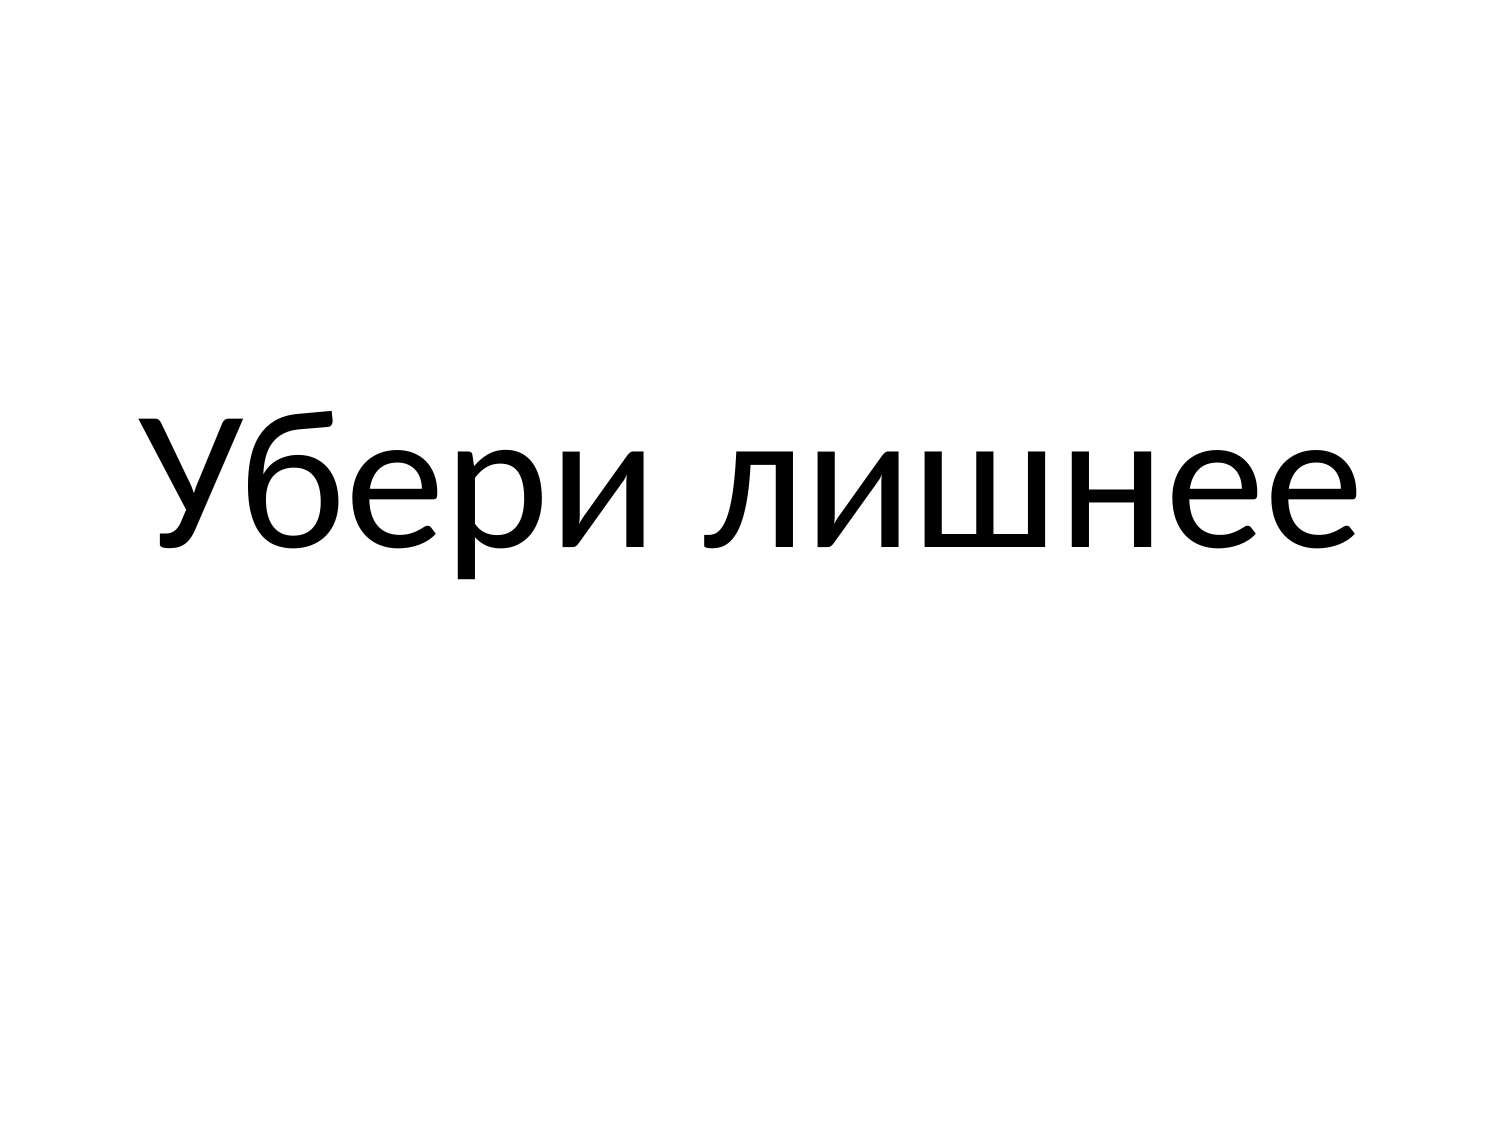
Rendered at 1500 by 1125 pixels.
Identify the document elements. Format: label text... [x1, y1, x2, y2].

title Убери лишнее [76, 373, 1428, 562]
